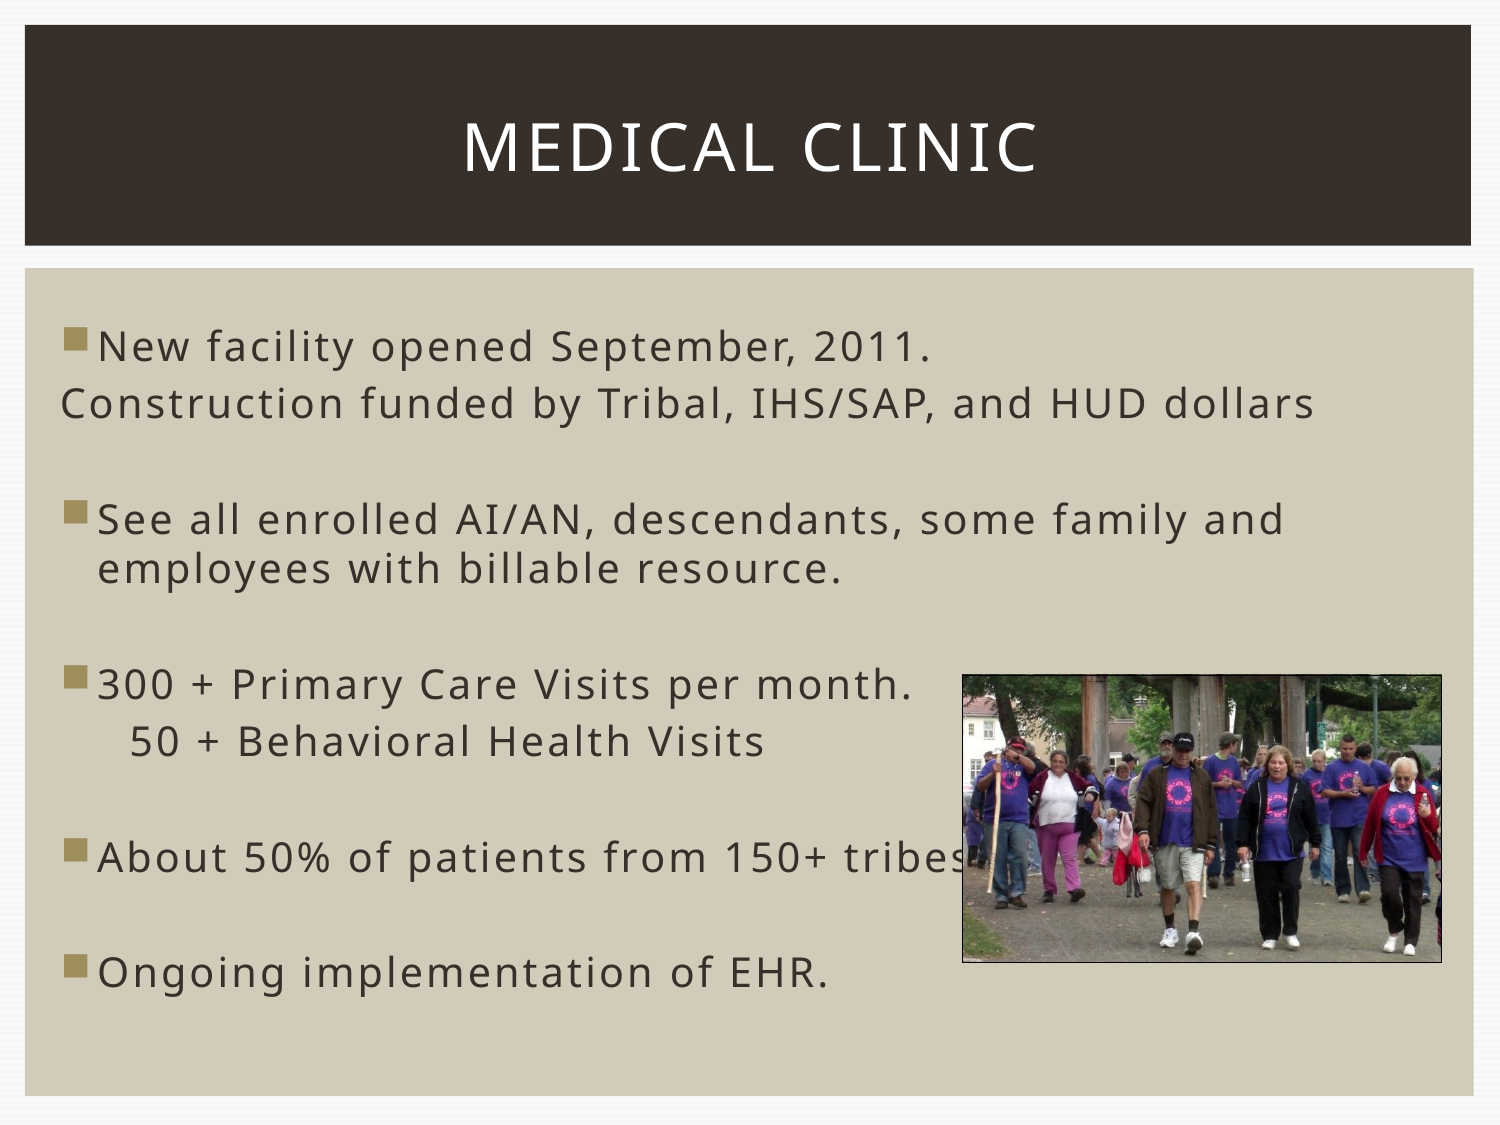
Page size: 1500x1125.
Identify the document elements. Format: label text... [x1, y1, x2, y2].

picture [962, 674, 1442, 963]
list New facility opened September, 2011. Construction funded by Tribal, IHS/SAP, and HUD dollars See all enrolled AI/AN, descendants, some family and employees with billable resource. 300 + Primary Care Visits per month. 50 + Behavioral Health Visits About 50% of patients from 150+ tribes. Ongoing implementation of EHR. [37, 312, 1388, 1055]
title Medical Clinic [62, 58, 1438, 232]
